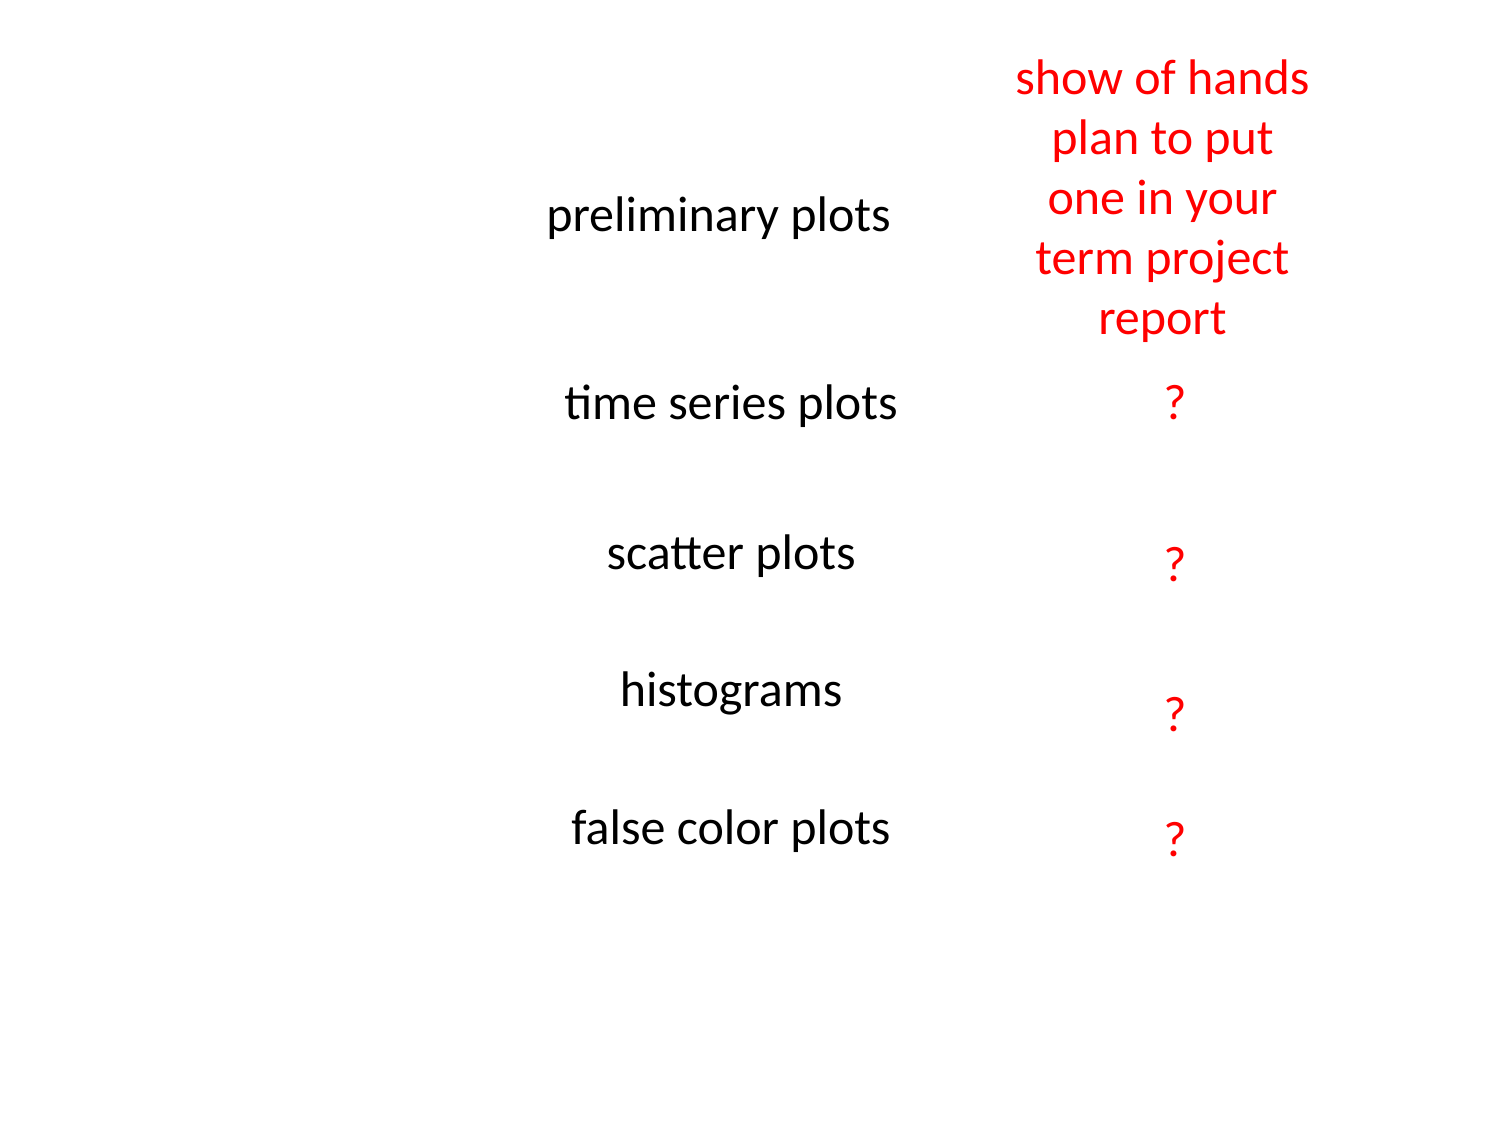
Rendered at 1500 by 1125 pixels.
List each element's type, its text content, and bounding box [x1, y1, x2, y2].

text_box show of hands plan to put one in your term project report [999, 37, 1325, 353]
text_box preliminary plots [274, 174, 999, 249]
text_box scatter plots [287, 511, 1175, 587]
text_box time series plots [287, 362, 1012, 437]
text_box ? [1012, 524, 1338, 599]
text_box ? [1012, 674, 1338, 749]
text_box ? [1012, 362, 1338, 438]
text_box histograms [287, 649, 1175, 724]
text_box ? [1012, 799, 1338, 874]
text_box false color plots [287, 786, 1175, 862]
